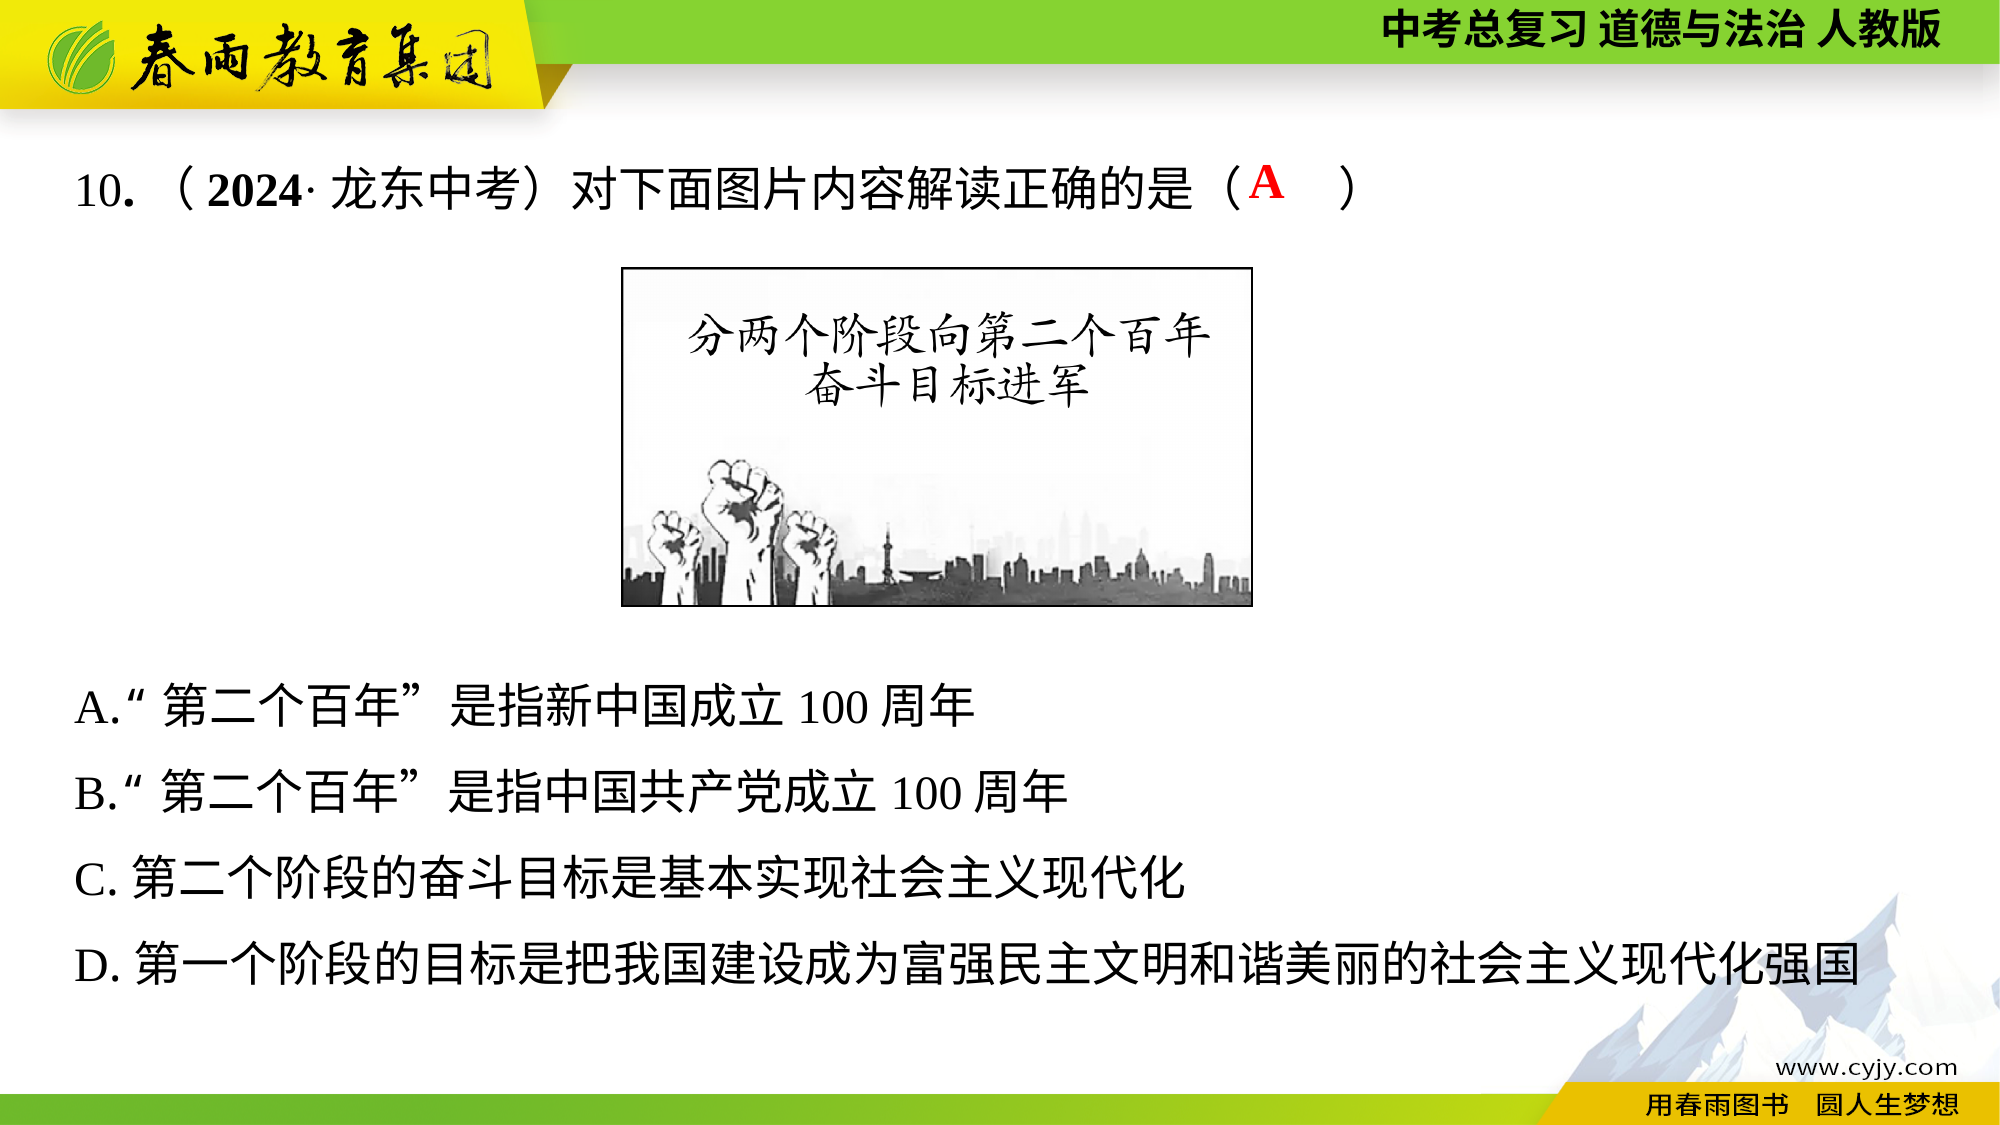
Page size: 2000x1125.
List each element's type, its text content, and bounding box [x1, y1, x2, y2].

text_box A [1233, 141, 1300, 217]
picture [0, 0, 2000, 1125]
list 10.（2024·龙东中考）对下面图片内容解读正确的是（ ） A.“第二个百年”是指新中国成立100周年 B.“第二个百年”是指中国共产党成立100周年 C.第二个阶段的奋斗目标是基本实现社会主义现代化 D.第一个阶段的目标是把我国建设成为富强民主文明和谐美丽的社会主义现代化强国 [59, 122, 1944, 1009]
